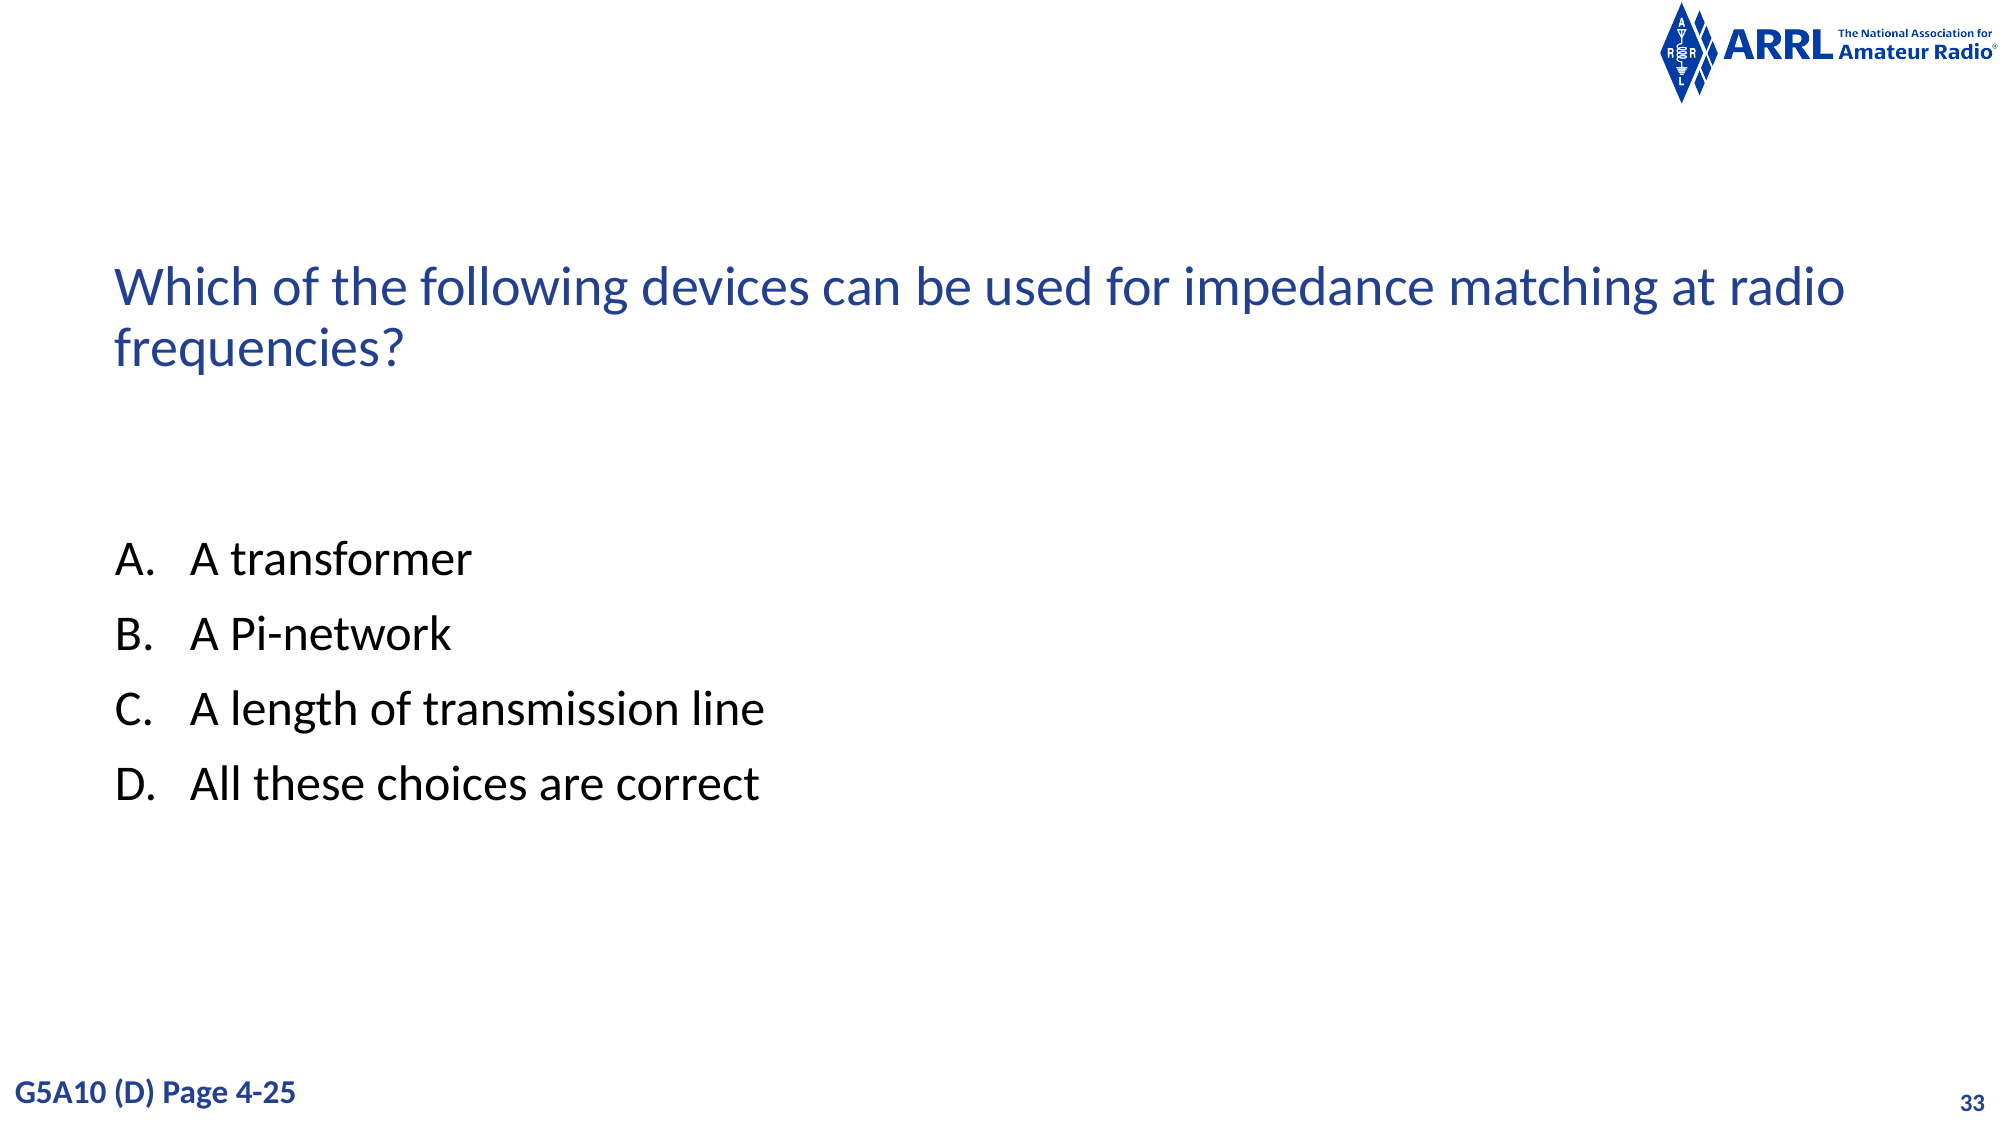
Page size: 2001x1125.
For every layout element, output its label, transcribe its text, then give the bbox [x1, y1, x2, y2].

picture [1658, 0, 1999, 106]
title Which of the following devices can be used for impedance matching at radio frequencies? [99, 249, 1900, 388]
text_box 33 [1899, 1079, 2000, 1125]
list A transformer A Pi-network A length of transmission line All these choices are correct [99, 525, 1900, 1005]
text_box G5A10 (D) Page 4-25 [0, 1062, 1313, 1118]
